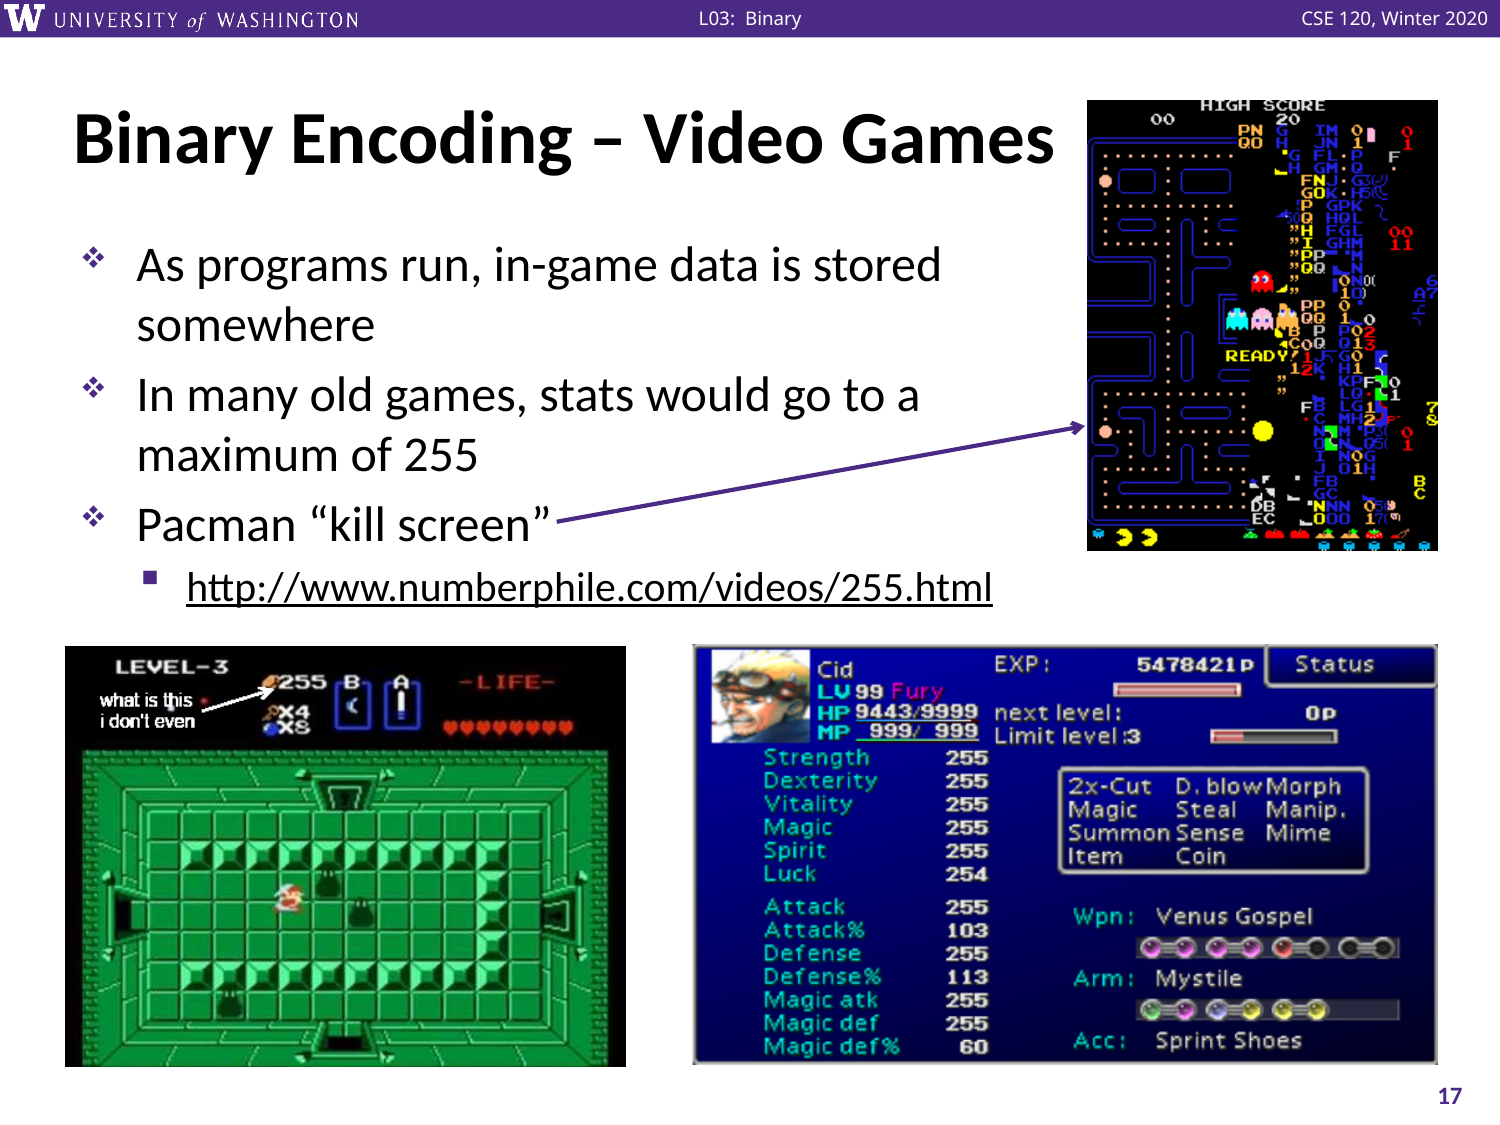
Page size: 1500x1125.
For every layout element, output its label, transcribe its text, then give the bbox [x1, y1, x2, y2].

slide_number 17 [1400, 1065, 1500, 1125]
picture [64, 646, 626, 1067]
picture [4, 4, 358, 32]
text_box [556, 425, 1086, 523]
picture [691, 644, 1438, 1066]
picture [1087, 100, 1438, 552]
list As programs run, in-game data is stored somewhere In many old games, stats would go to a maximum of 255 Pacman “kill screen” http://www.numberphile.com/videos/255.html [64, 223, 1086, 629]
title Binary Encoding – Video Games [58, 71, 1438, 197]
